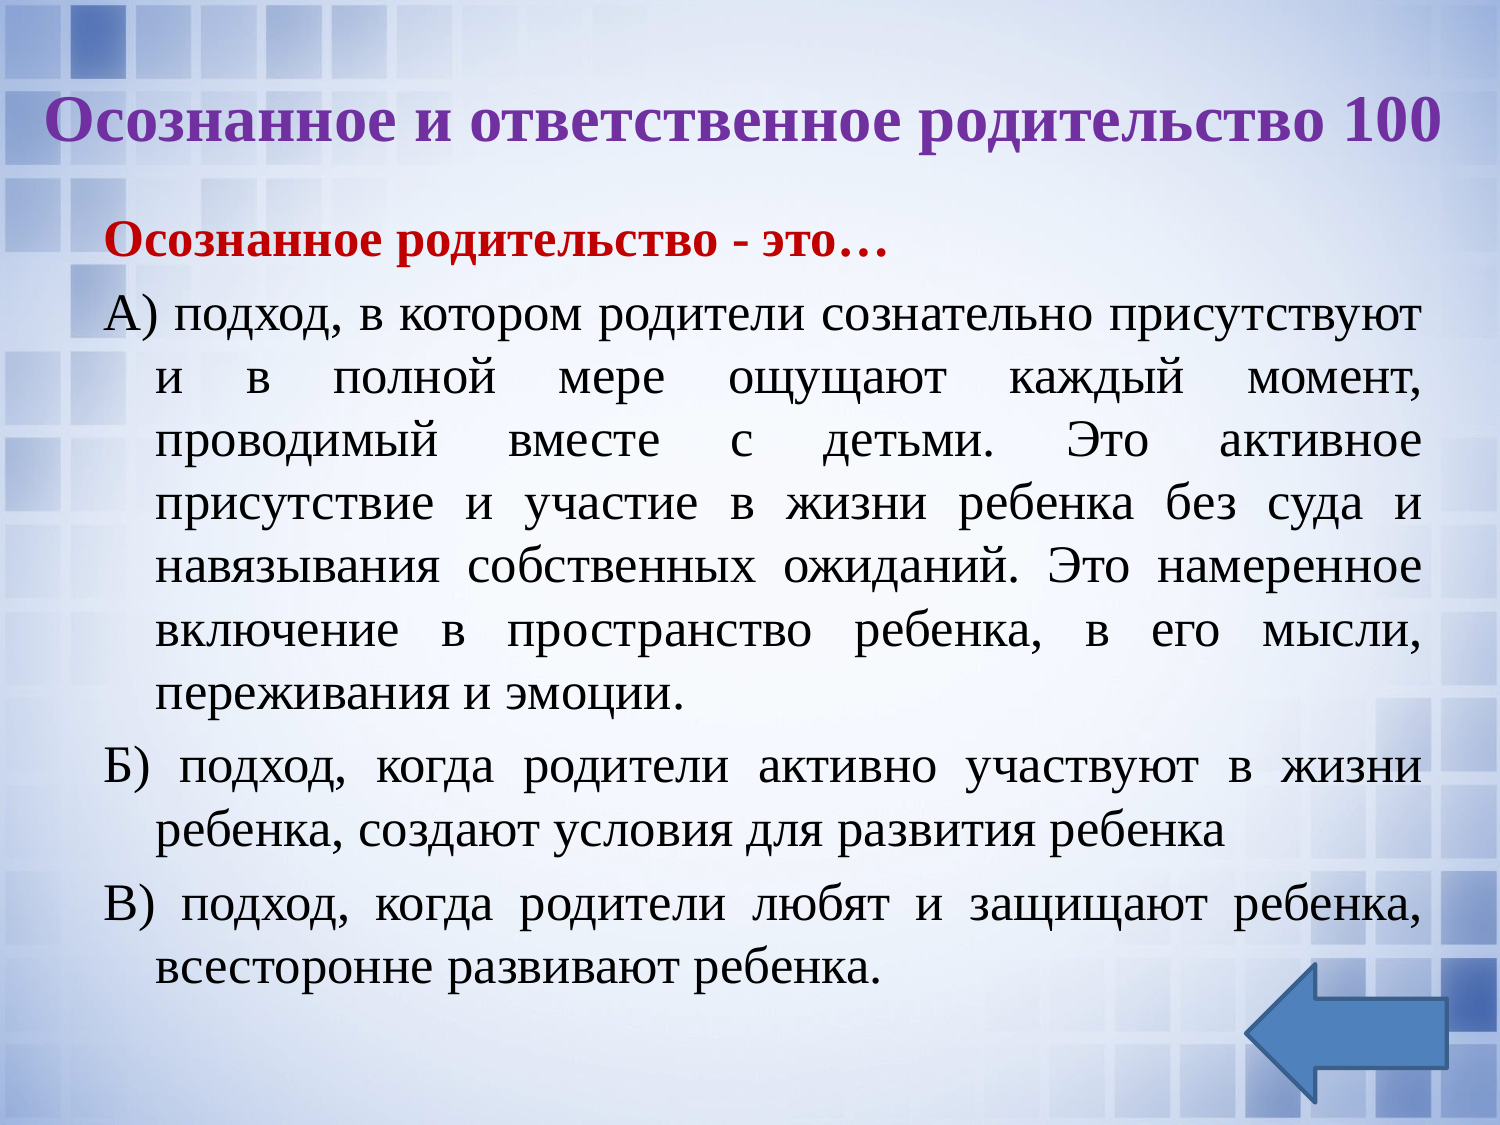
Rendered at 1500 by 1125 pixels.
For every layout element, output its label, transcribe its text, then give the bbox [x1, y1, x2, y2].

list Осознанное родительство - это… А) подход, в котором родители сознательно присутствуют и в полной мере ощущают каждый момент, проводимый вместе с детьми. Это активное присутствие и участие в жизни ребенка без суда и навязывания собственных ожиданий. Это намеренное включение в пространство ребенка, в его мысли, переживания и эмоции. Б) подход, когда родители активно участвуют в жизни ребенка, создают условия для развития ребенка В) подход, когда родители любят и защищают ребенка, всесторонне развивают ребенка. [88, 196, 1439, 1005]
text_box [1243, 962, 1449, 1105]
picture [0, 0, 1500, 1125]
title Осознанное и ответственное родительство 100 [17, 45, 1471, 185]
